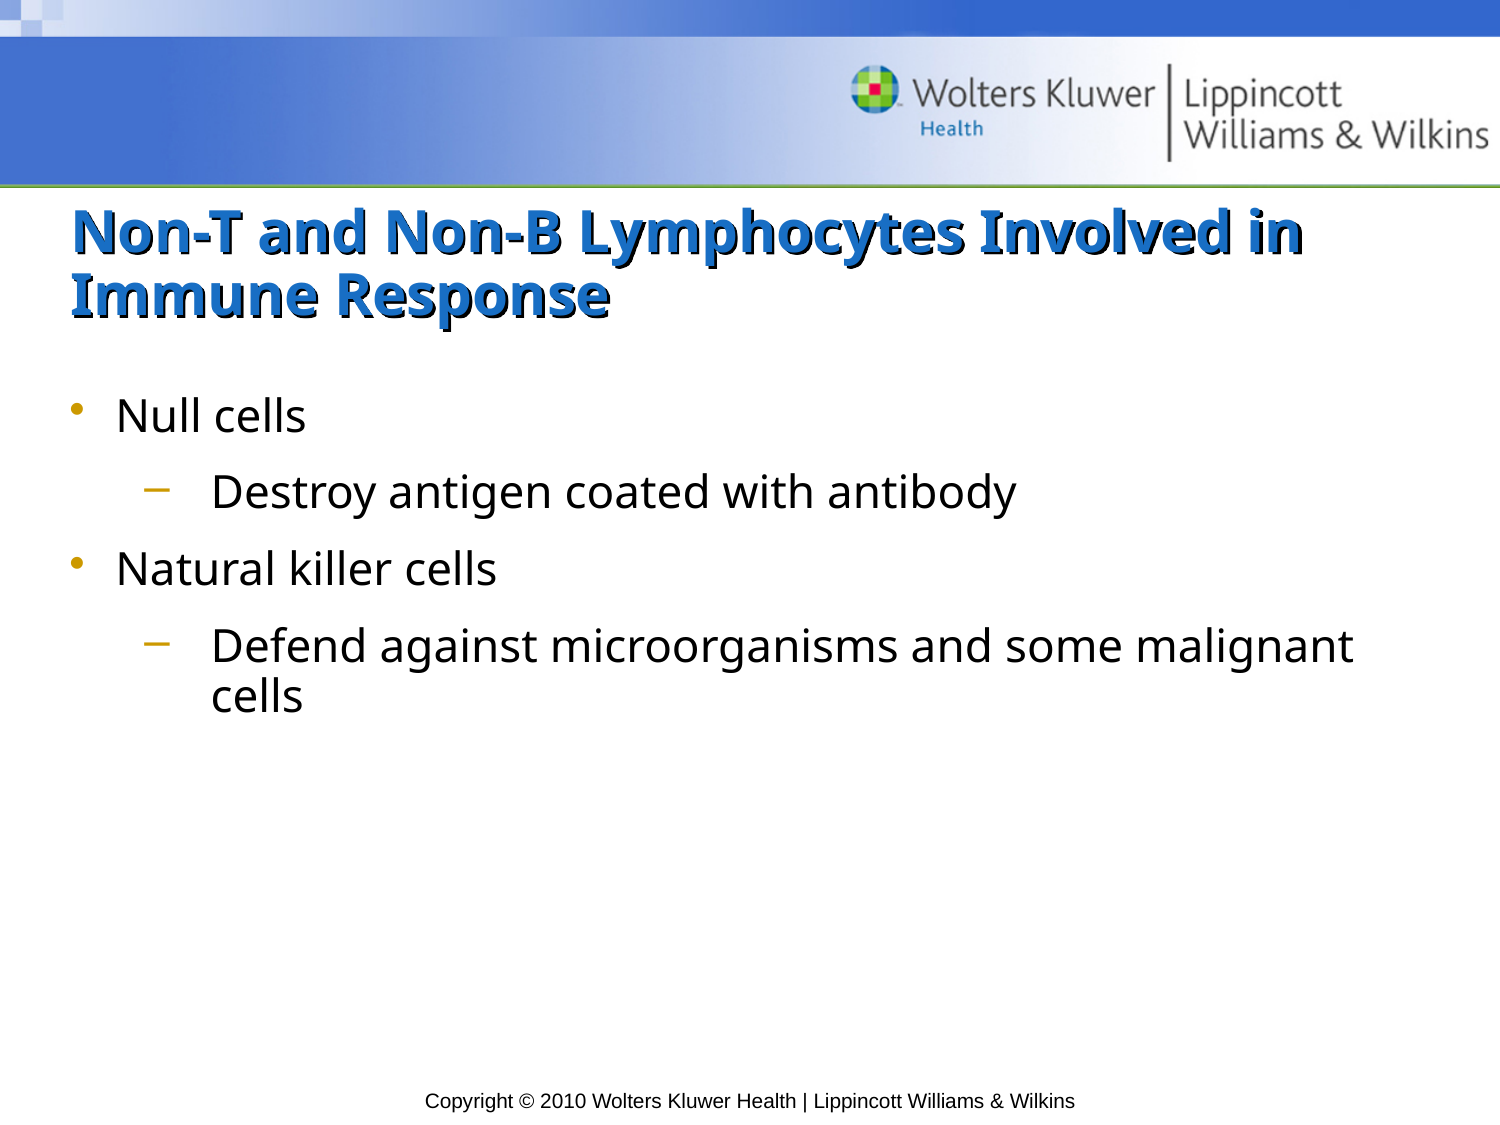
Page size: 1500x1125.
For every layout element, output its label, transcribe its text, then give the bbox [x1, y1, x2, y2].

picture [0, 0, 1500, 188]
list Null cells Destroy antigen coated with antibody Natural killer cells Defend against microorganisms and some malignant cells [53, 384, 1468, 1088]
title Non-T and Non-B Lymphocytes Involved in Immune Response [70, 201, 1470, 329]
